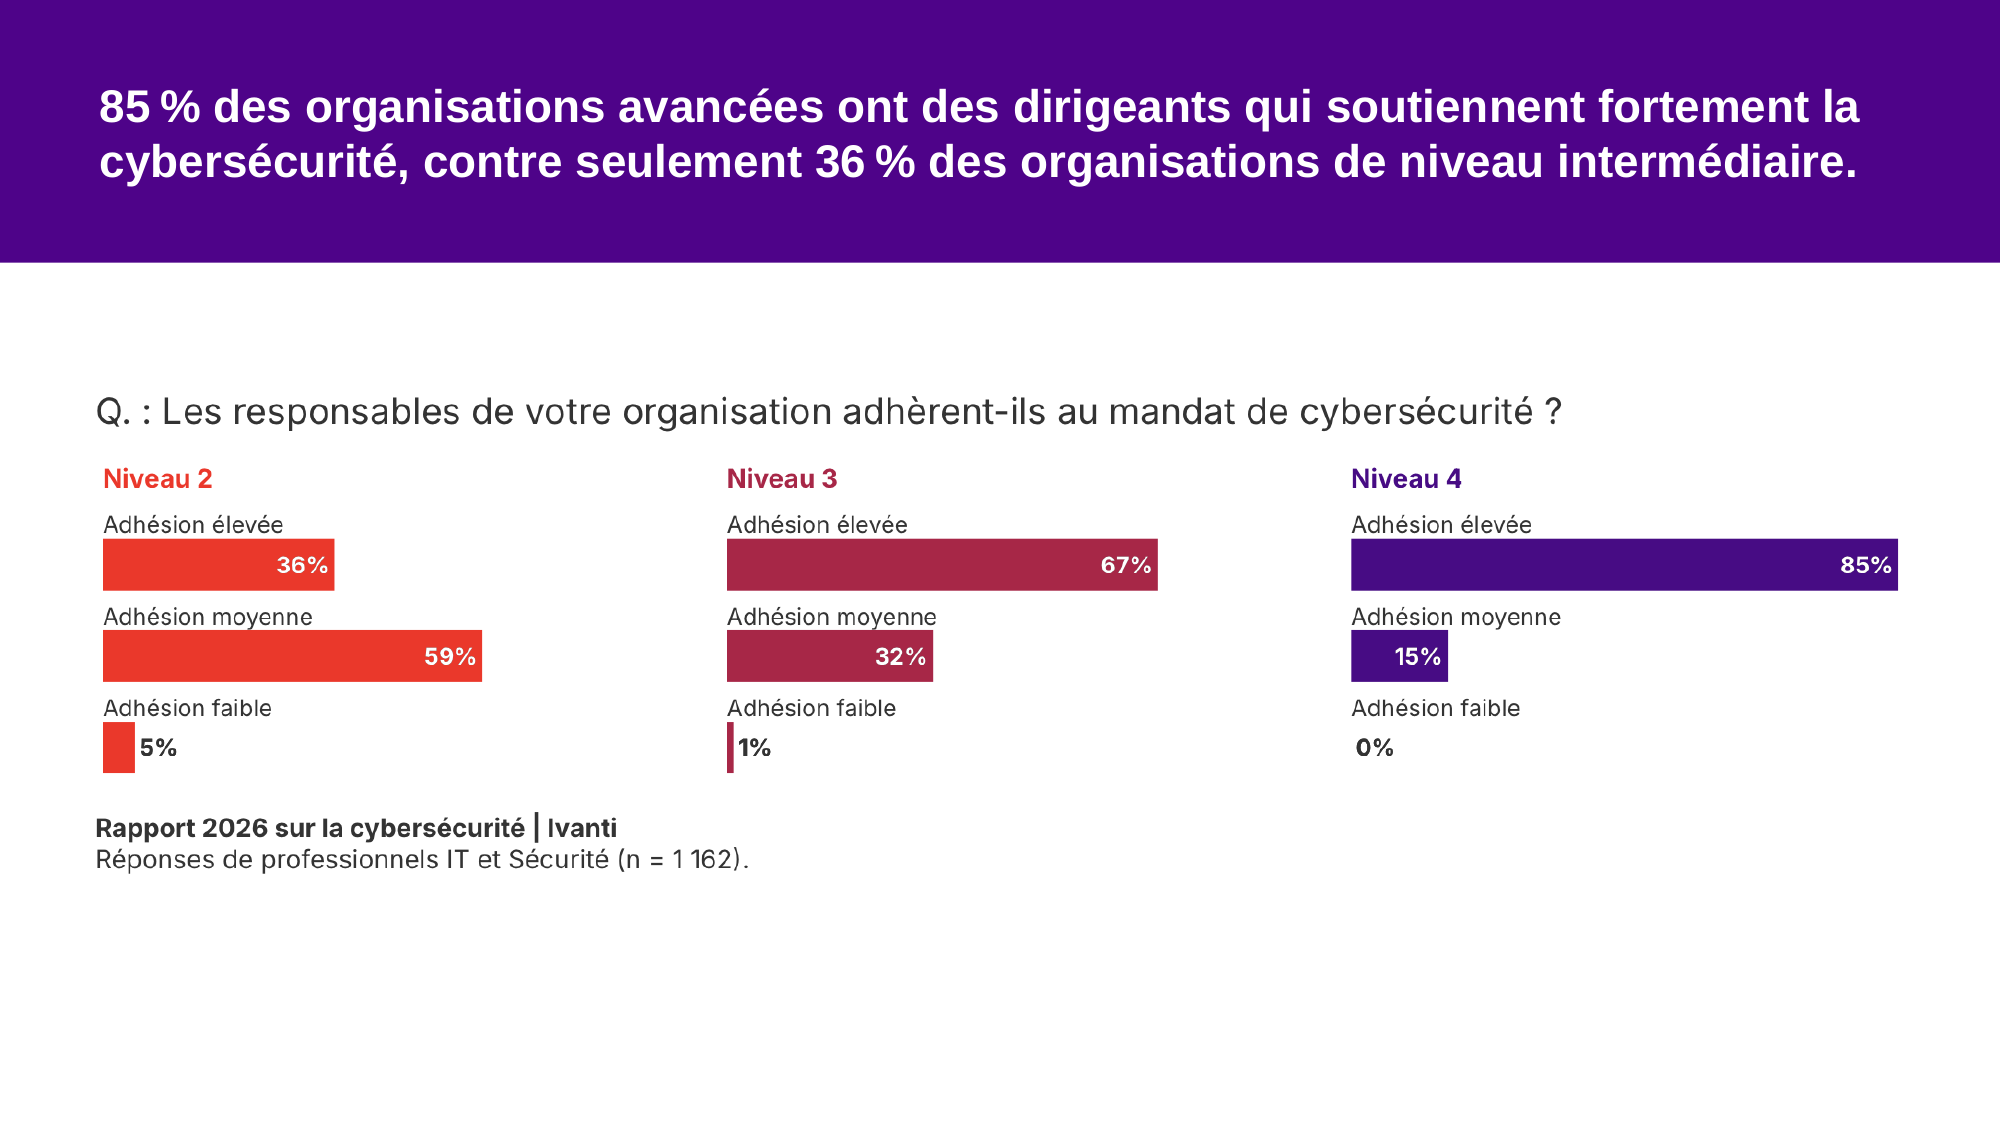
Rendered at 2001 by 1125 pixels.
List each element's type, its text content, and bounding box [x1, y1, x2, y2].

picture [71, 358, 1963, 902]
text_box 85 % des organisations avancées ont des dirigeants qui soutiennent fortement la cybersécurité, contre seulement 36 % des organisations de niveau intermédiaire. [99, 0, 1935, 263]
text_box [0, 0, 2000, 264]
